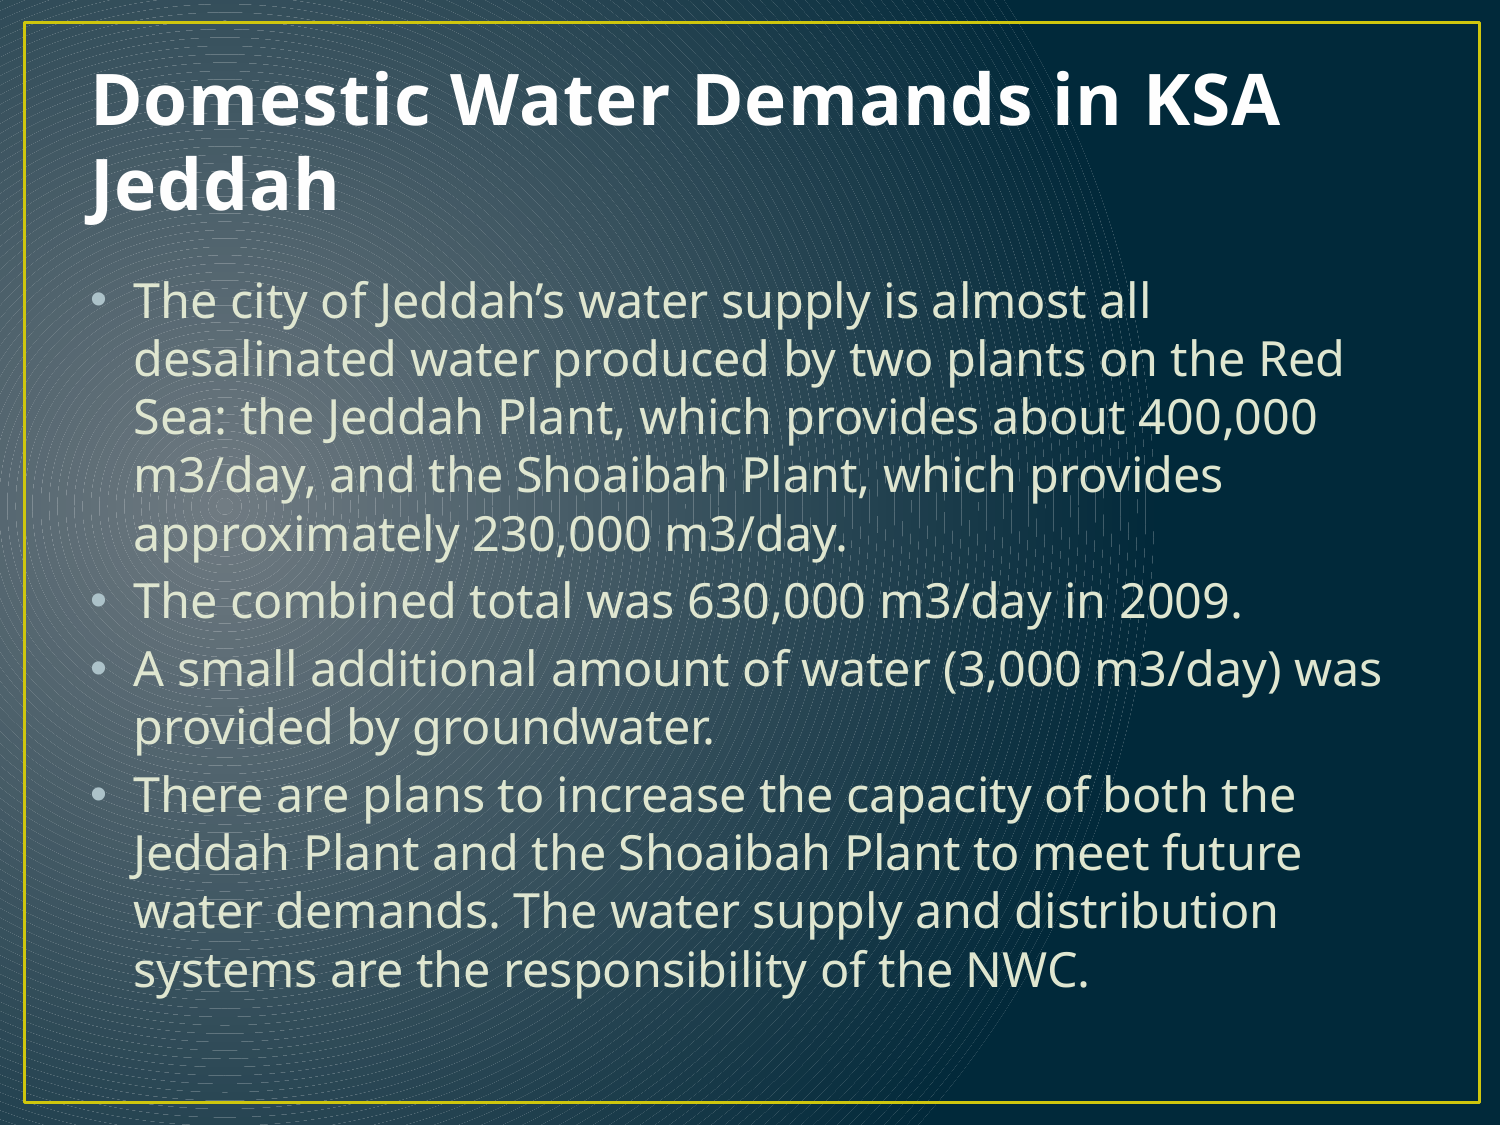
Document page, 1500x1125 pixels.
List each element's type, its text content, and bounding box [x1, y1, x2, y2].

list The city of Jeddah’s water supply is almost all desalinated water produced by two plants on the Red Sea: the Jeddah Plant, which provides about 400,000 m3/day, and the Shoaibah Plant, which provides approximately 230,000 m3/day. The combined total was 630,000 m3/day in 2009. A small additional amount of water (3,000 m3/day) was provided by groundwater. There are plans to increase the capacity of both the Jeddah Plant and the Shoaibah Plant to meet future water demands. The water supply and distribution systems are the responsibility of the NWC. [75, 262, 1425, 1005]
title Domestic Water Demands in KSA Jeddah [75, 45, 1425, 233]
